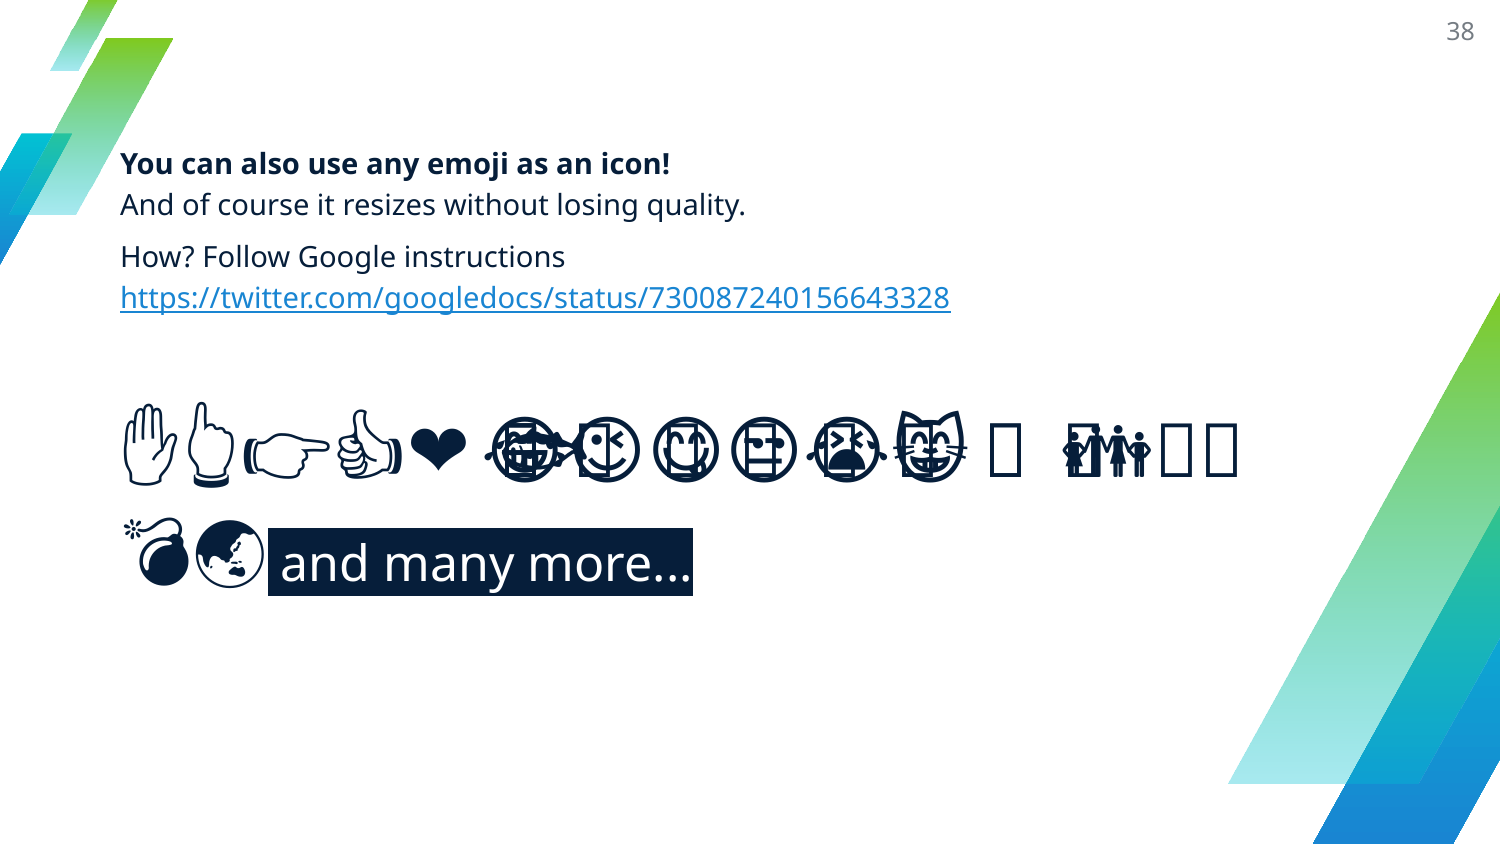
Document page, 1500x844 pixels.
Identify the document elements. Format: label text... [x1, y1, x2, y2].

text_box ✋👆👉👍👤👦👧👨👩👪💃🏃💑❤😂😉😋😒😭👶😸🐟🍒🍔💣📌📖🔨🎃🎈🎨🏈🏰🌏🔌🔑 and many more... [120, 389, 1322, 812]
slide_number ‹#› [1403, 0, 1475, 65]
list You can also use any emoji as an icon! And of course it resizes without losing quality. How? Follow Google instructions https://twitter.com/googledocs/status/730087240156643328 [120, 140, 1323, 330]
